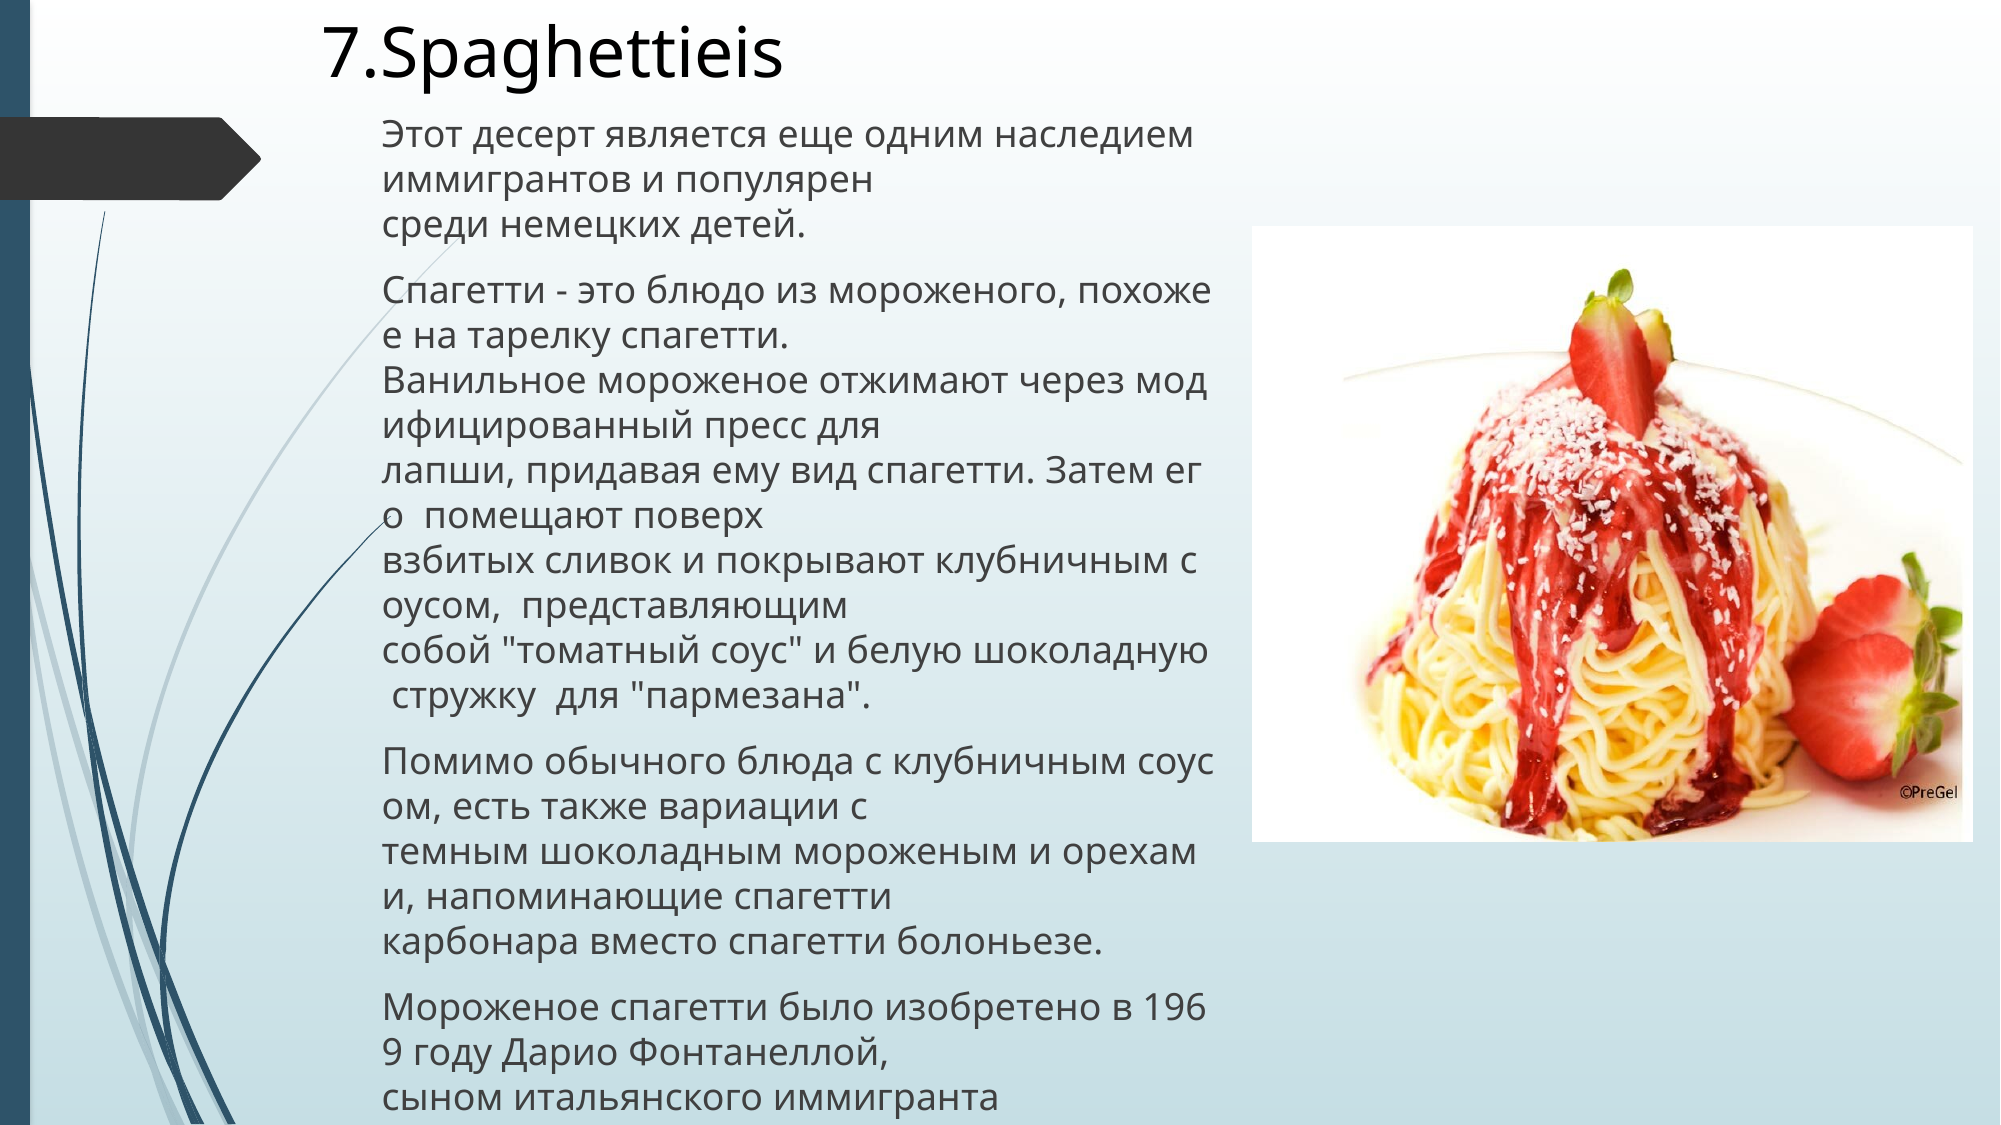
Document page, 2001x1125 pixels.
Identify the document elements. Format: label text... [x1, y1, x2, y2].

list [1251, 225, 1974, 842]
list Этот десерт является еще одним наследием иммигрантов и популярен среди немецких детей. Спагетти - это блюдо из мороженого, похожее на тарелку спагетти. Ванильное мороженое отжимают через модифицированный пресс для лапши, придавая ему вид спагетти. Затем его помещают поверх взбитых сливок и покрывают клубничным соусом, представляющим собой "томатный соус" и белую шоколадную стружку для "пармезана". Помимо обычного блюда с клубничным соусом, есть также вариации с темным шоколадным мороженым и орехами, напоминающие спагетти карбонара вместо спагетти болоньезе. Мороженое спагетти было изобретено в 1969 году Дарио Фонтанеллой, сыном итальянского иммигранта [366, 323, 1232, 1125]
title 7.Spaghettieis [306, 0, 819, 100]
